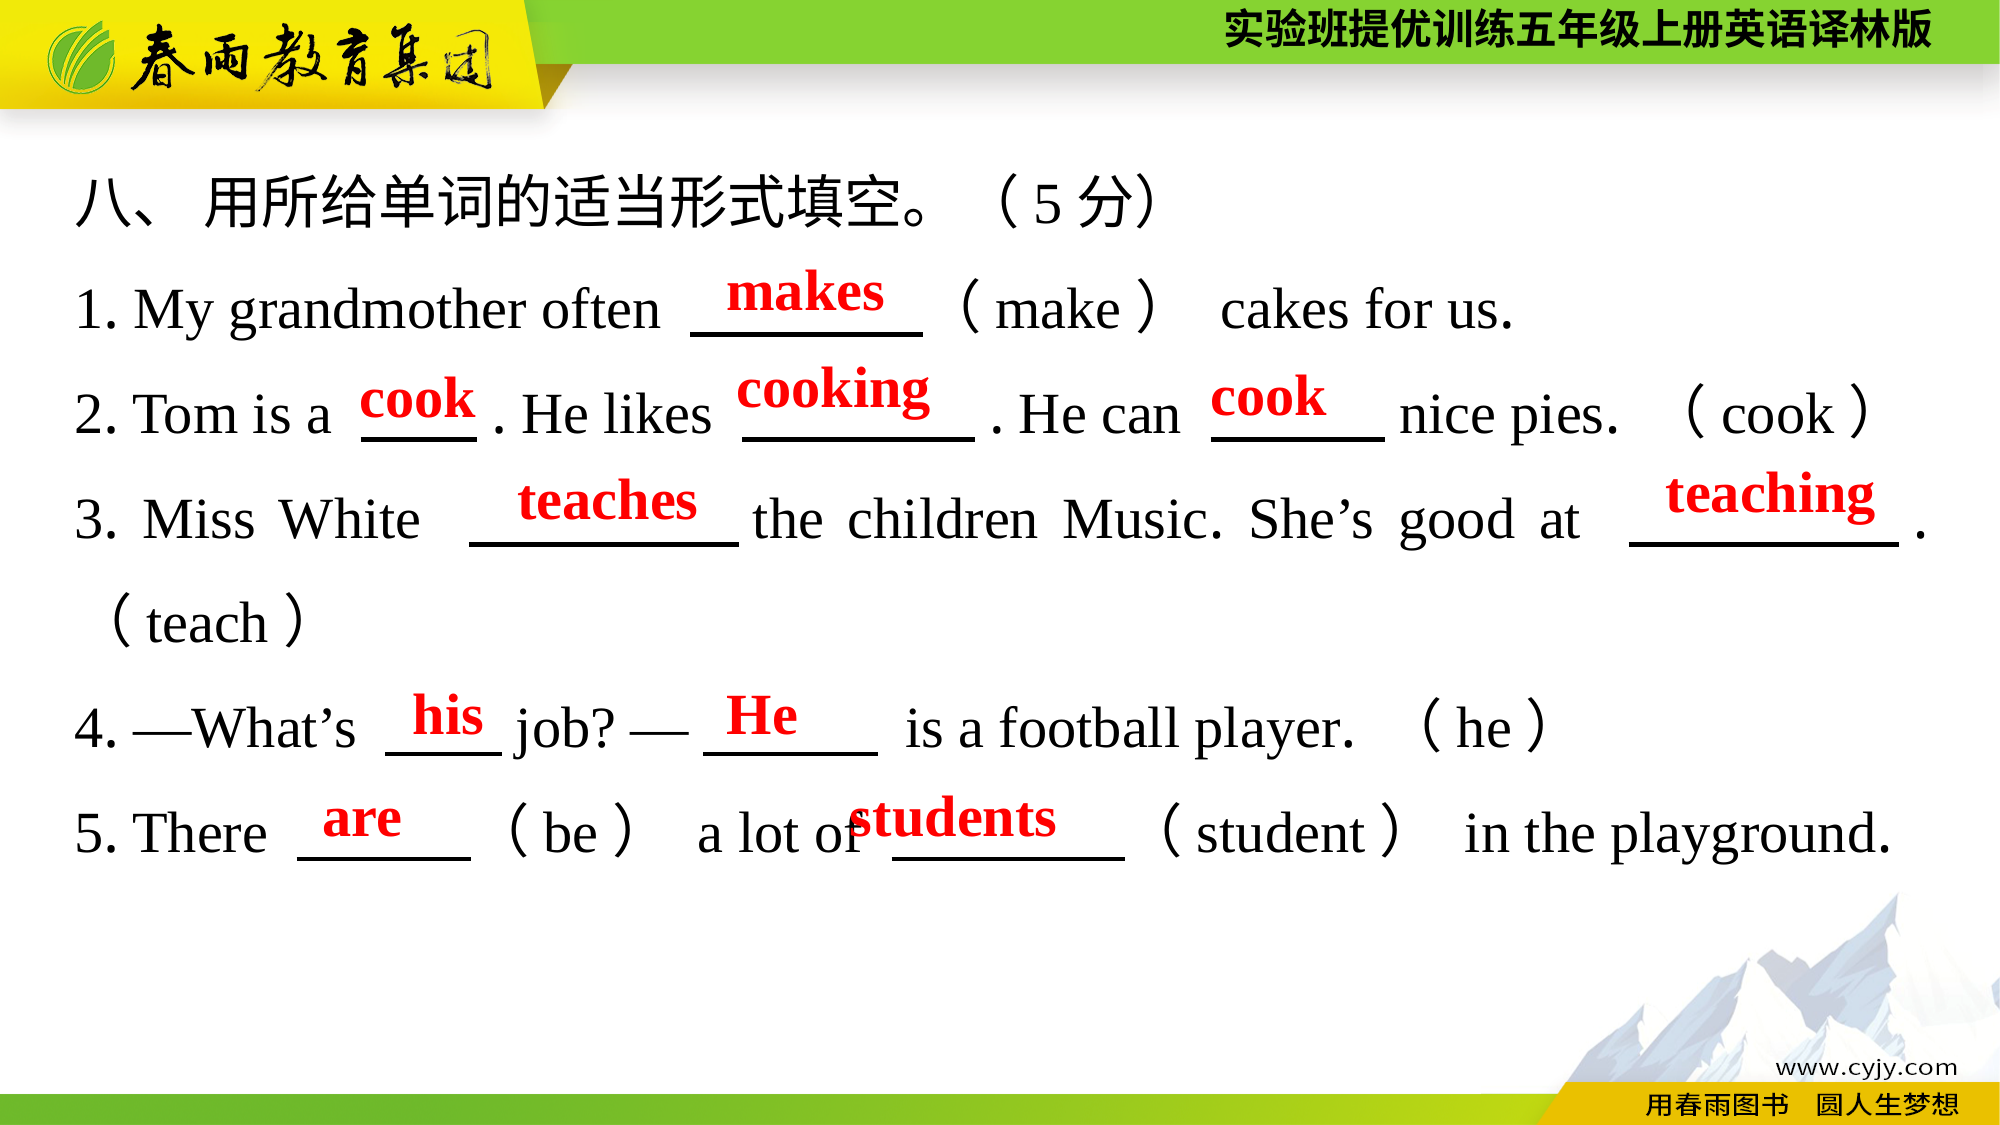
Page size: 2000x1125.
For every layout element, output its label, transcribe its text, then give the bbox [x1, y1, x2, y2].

text_box teaches [502, 453, 714, 539]
list 八、 用所给单词的适当形式填空。（5分） 1. My grandmother often （make） cakes for us. 2. Tom is a . He likes . He can nice pies. （cook） 3. Miss White the children Music. She’s good at . （teach） 4. —What’s job? — is a football player. （he） 5. There （be） a lot of （student） in the playground. [59, 122, 1944, 880]
text_box teaching [1650, 446, 1892, 532]
text_box He [712, 668, 813, 754]
text_box students [835, 770, 1073, 856]
picture [0, 0, 2000, 1125]
text_box his [397, 668, 500, 754]
text_box are [307, 770, 418, 856]
text_box cook [1195, 349, 1343, 435]
text_box cook [344, 351, 492, 436]
text_box cooking [721, 342, 947, 427]
text_box makes [711, 244, 901, 330]
